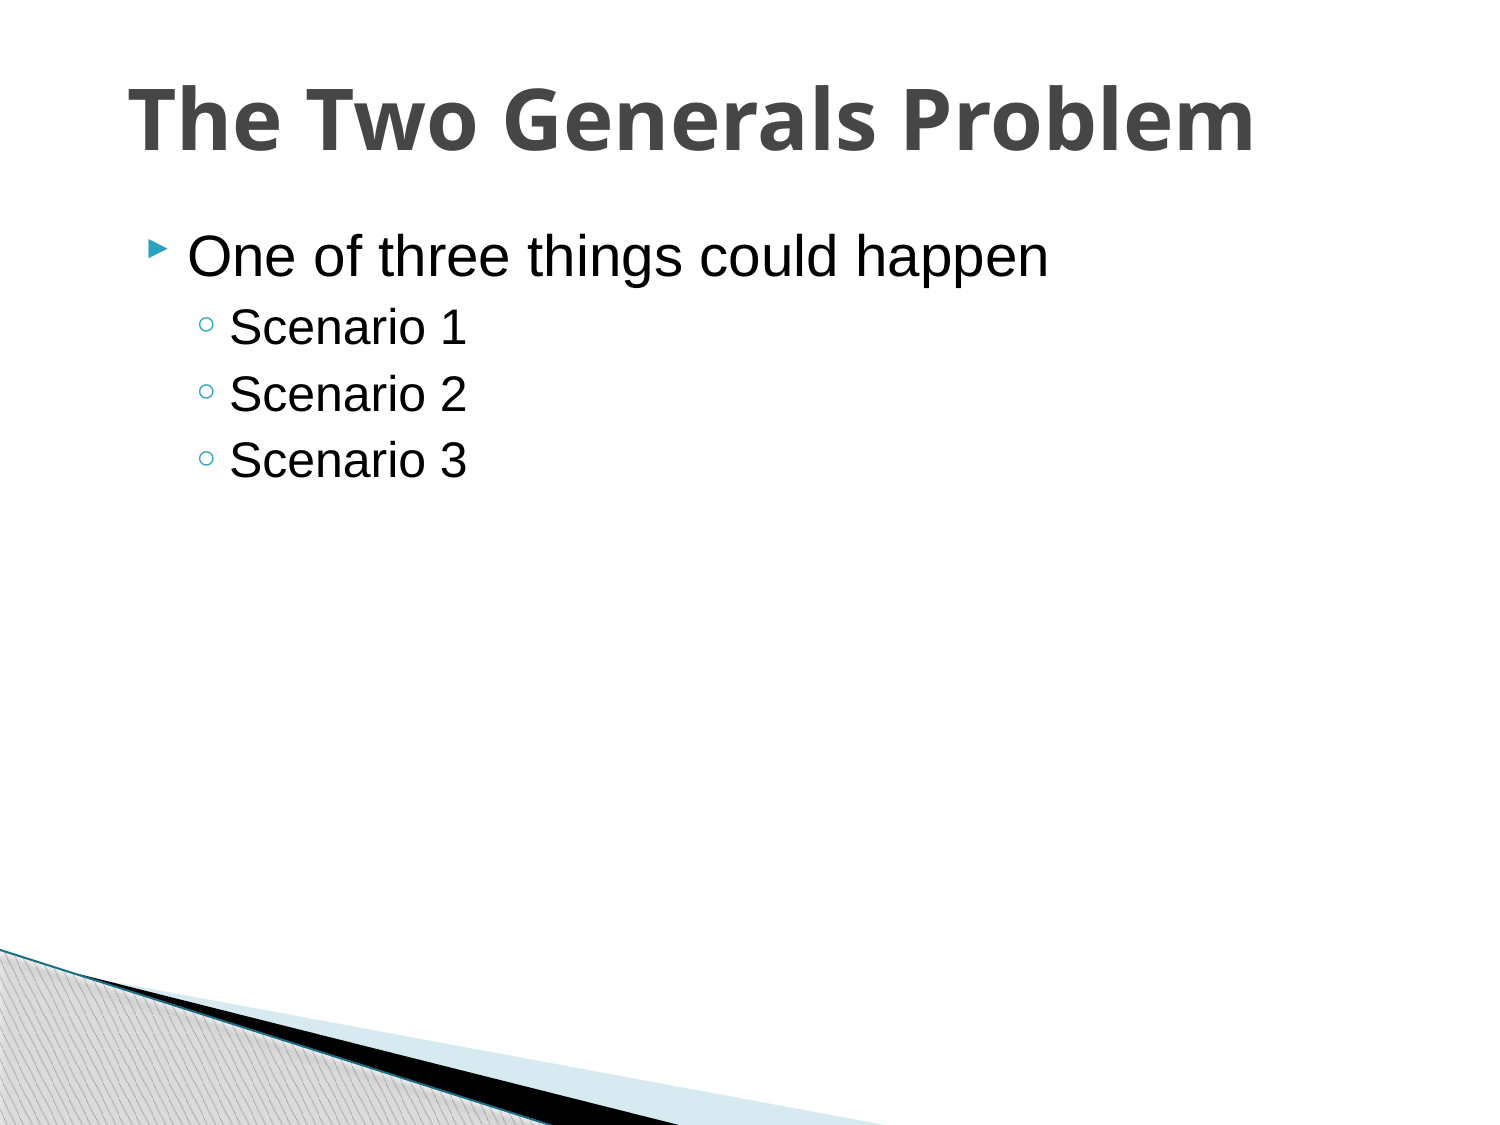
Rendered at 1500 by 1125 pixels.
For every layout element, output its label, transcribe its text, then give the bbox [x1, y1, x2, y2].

title The Two Generals Problem [112, 22, 1388, 210]
list One of three things could happen Scenario 1 Scenario 2 Scenario 3 [112, 210, 1388, 1027]
